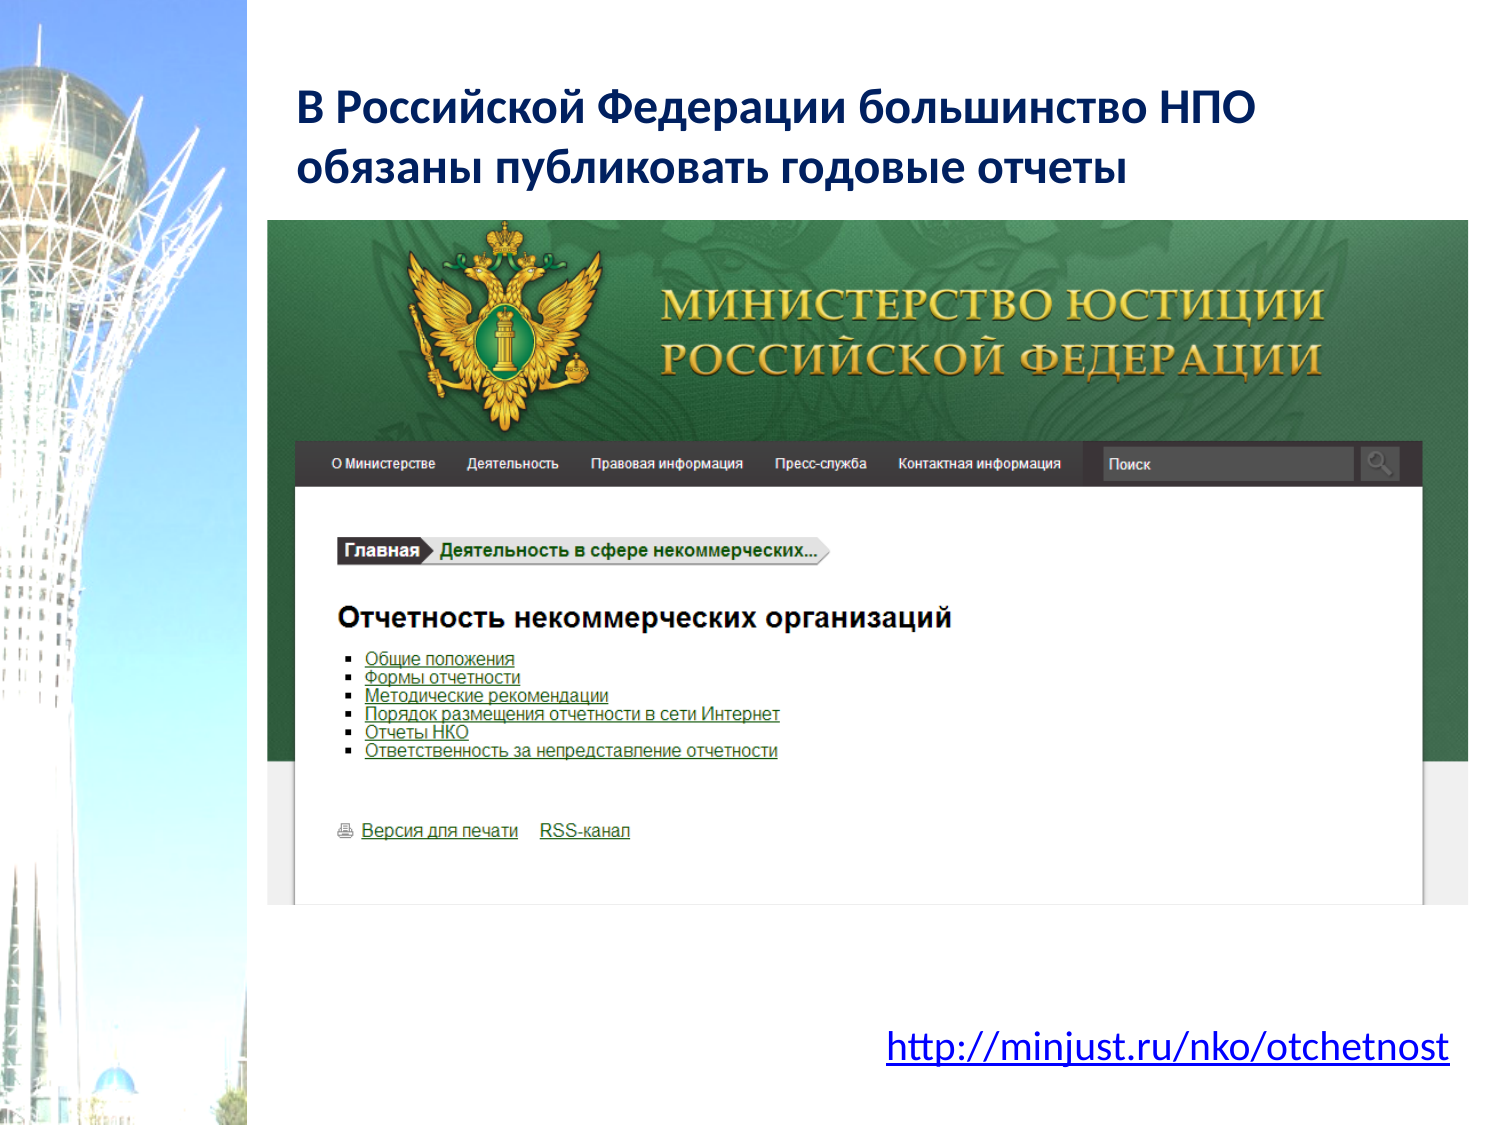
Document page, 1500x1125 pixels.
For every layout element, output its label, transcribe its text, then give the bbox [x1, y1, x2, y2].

picture [267, 220, 1469, 905]
picture [0, 0, 247, 1125]
text_box В Российской Федерации большинство НПО обязаны публиковать годовые отчеты [281, 66, 1272, 202]
text_box http://minjust.ru/nko/otchetnost [871, 1011, 1465, 1077]
